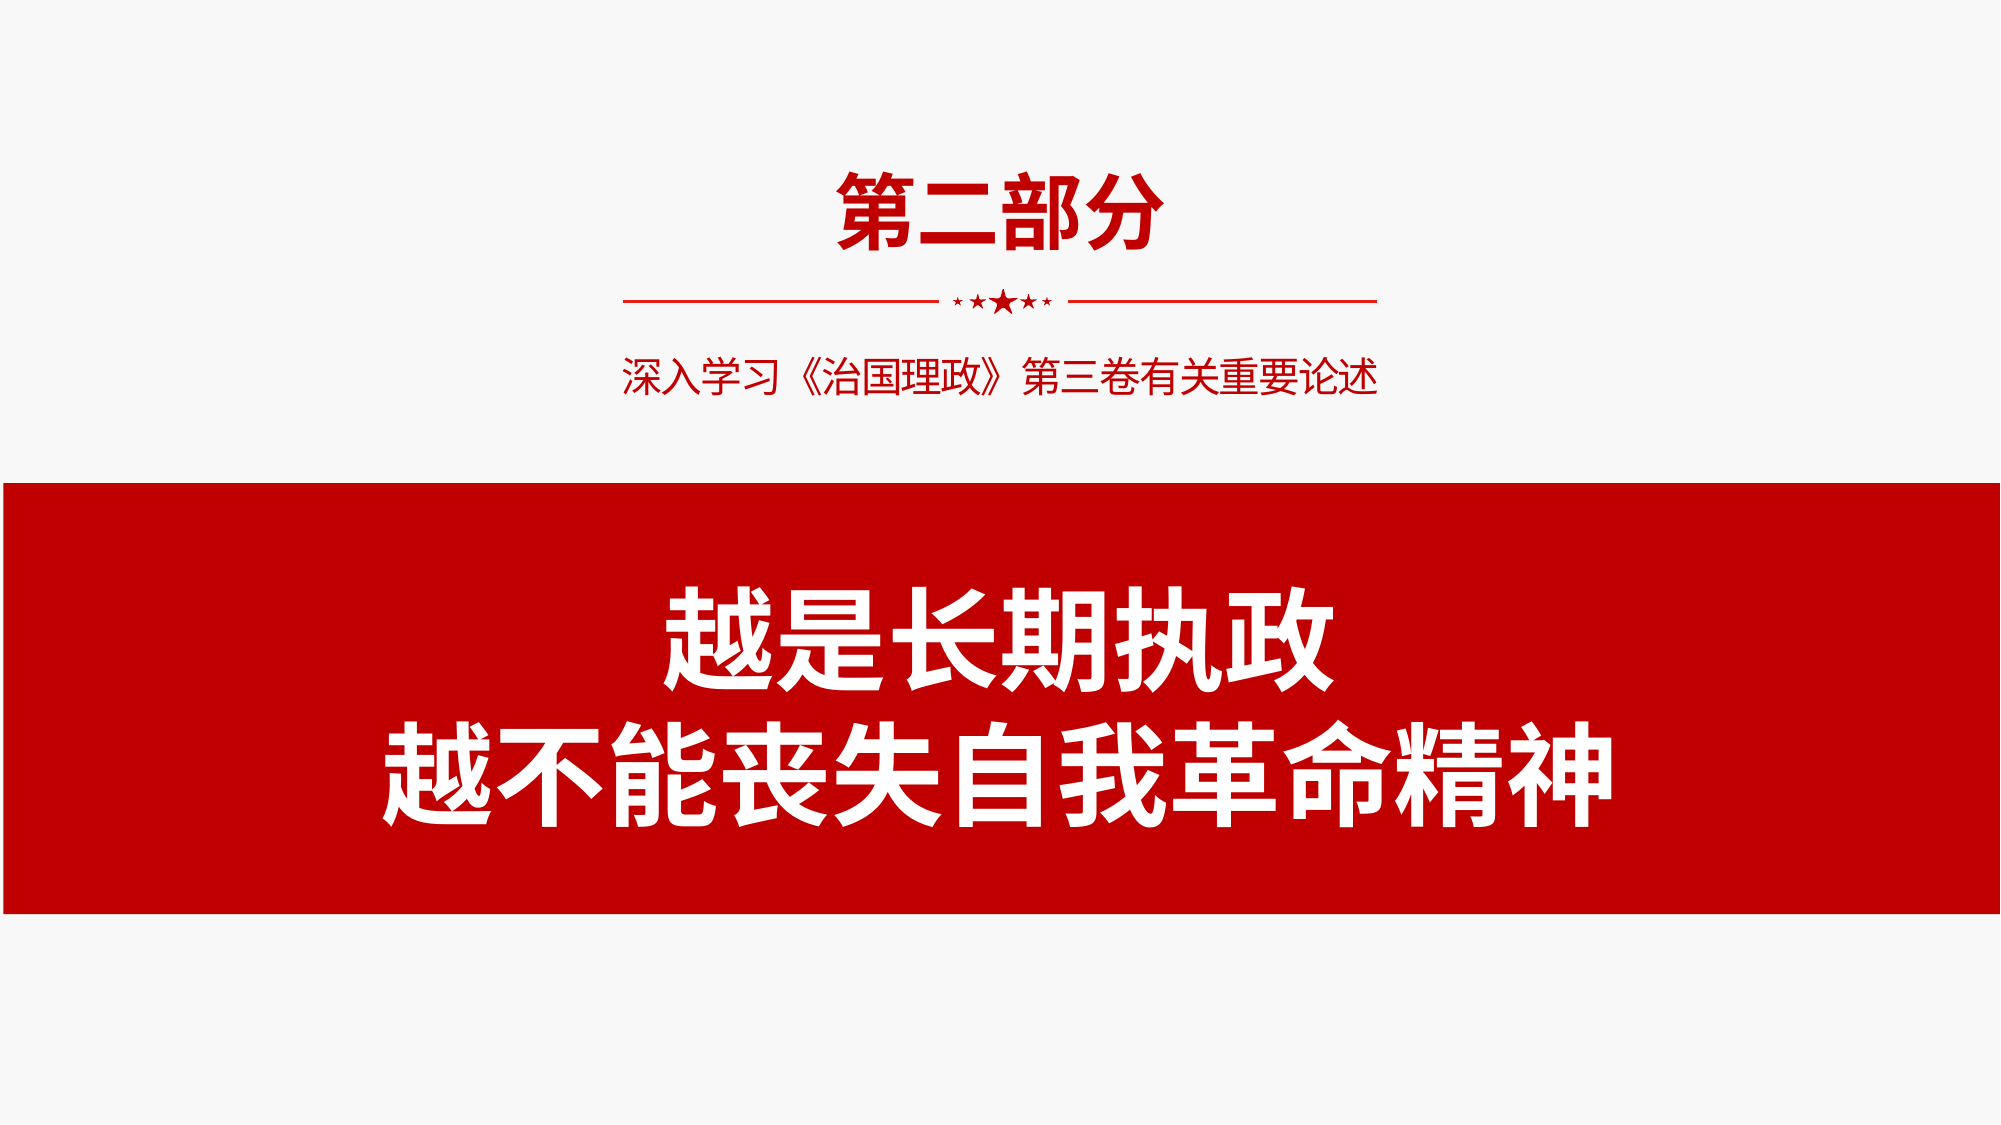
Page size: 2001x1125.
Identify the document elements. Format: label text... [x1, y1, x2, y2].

text_box [2, 482, 2000, 915]
text_box 第二部分 [730, 164, 1270, 269]
text_box 越是长期执政 越不能丧失自我革命精神 [174, 562, 1826, 848]
text_box 深入学习《治国理政》第三卷有关重要论述 [545, 343, 1455, 409]
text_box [623, 288, 1377, 315]
